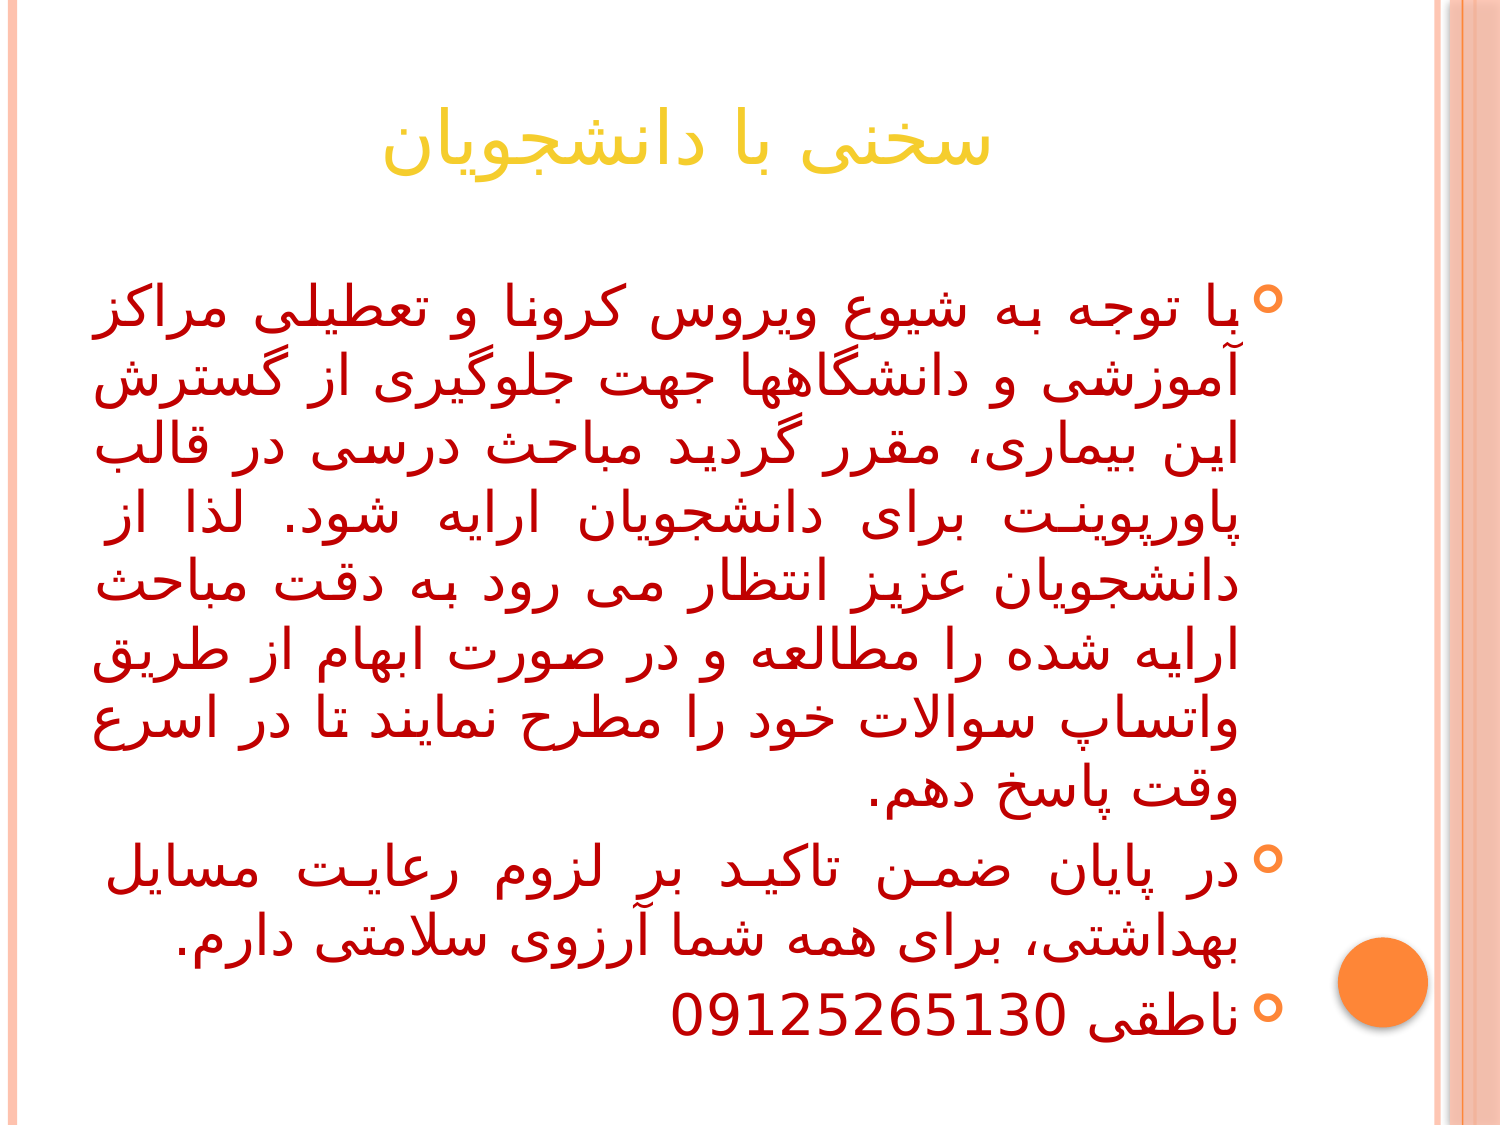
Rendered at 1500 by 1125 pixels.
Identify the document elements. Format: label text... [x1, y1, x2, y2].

title سخنی با دانشجویان [75, 45, 1300, 188]
list با توجه به شیوع ویروس کرونا و تعطیلی مراکز آموزشی و دانشگاهها جهت جلوگیری از گسترش این بیماری، مقرر گردید مباحث درسی در قالب پاورپوینت برای دانشجویان ارایه شود. لذا از دانشجویان عزیز انتظار می رود به دقت مباحث ارایه شده را مطالعه و در صورت ابهام از طریق واتساپ سوالات خود را مطرح نمایند تا در اسرع وقت پاسخ دهم. در پایان ضمن تاکید بر لزوم رعایت مسایل بهداشتی، برای همه شما آرزوی سلامتی دارم. ناطقی 09125265130 [75, 262, 1300, 1062]
